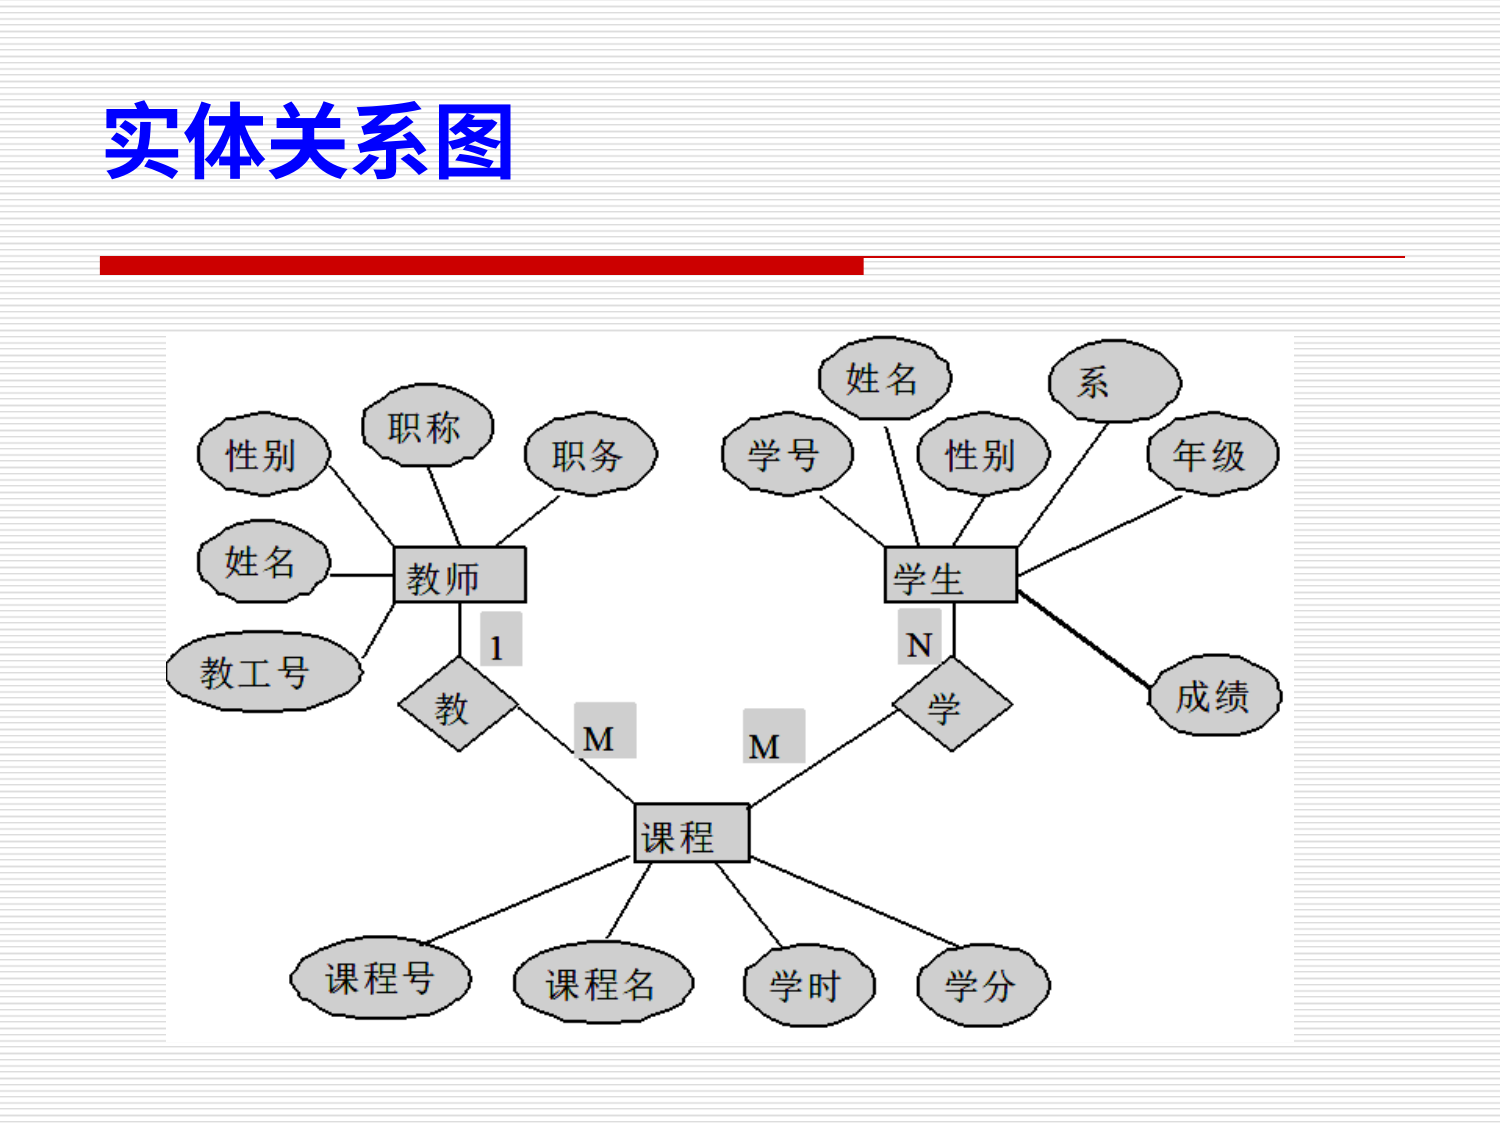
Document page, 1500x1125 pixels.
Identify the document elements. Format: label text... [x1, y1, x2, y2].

text_box 实体关系图 [85, 67, 1361, 210]
picture [0, 0, 1500, 1125]
